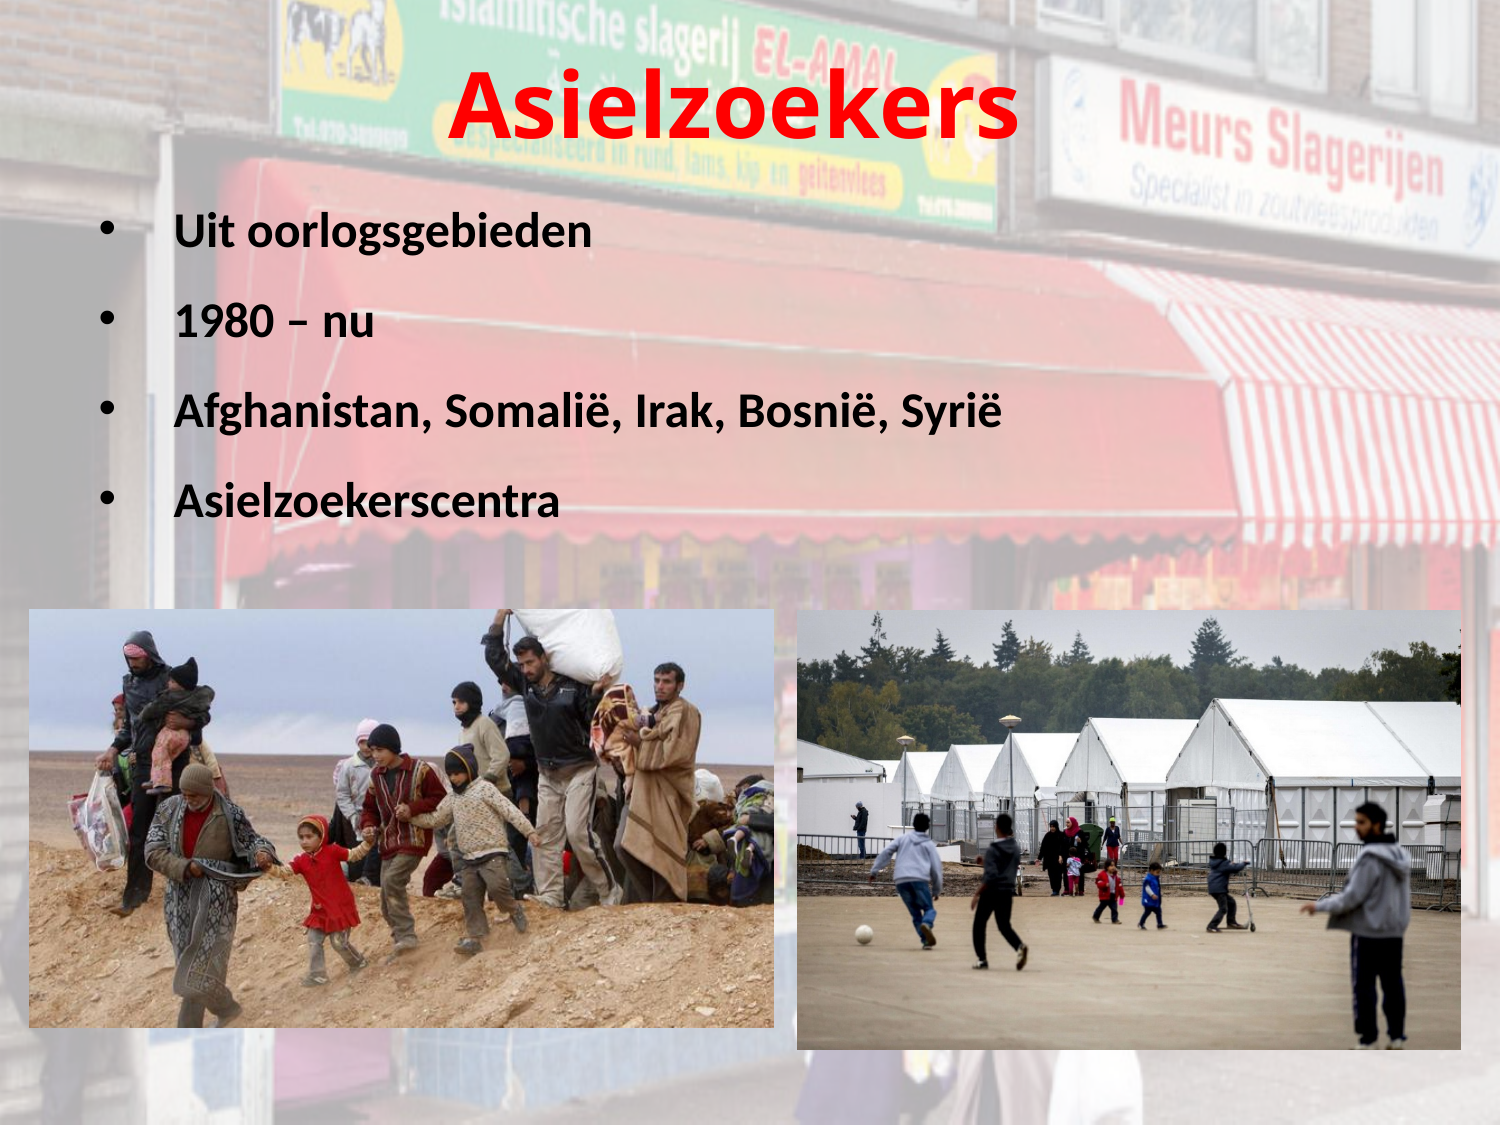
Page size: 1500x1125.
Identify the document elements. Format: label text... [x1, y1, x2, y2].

picture [796, 610, 1461, 1050]
text_box Uit oorlogsgebieden 1980 – nu Afghanistan, Somalië, Irak, Bosnië, Syrië Asielzoekerscentra [83, 159, 1076, 535]
picture [29, 609, 775, 1029]
title Asielzoekers [71, 7, 1424, 197]
